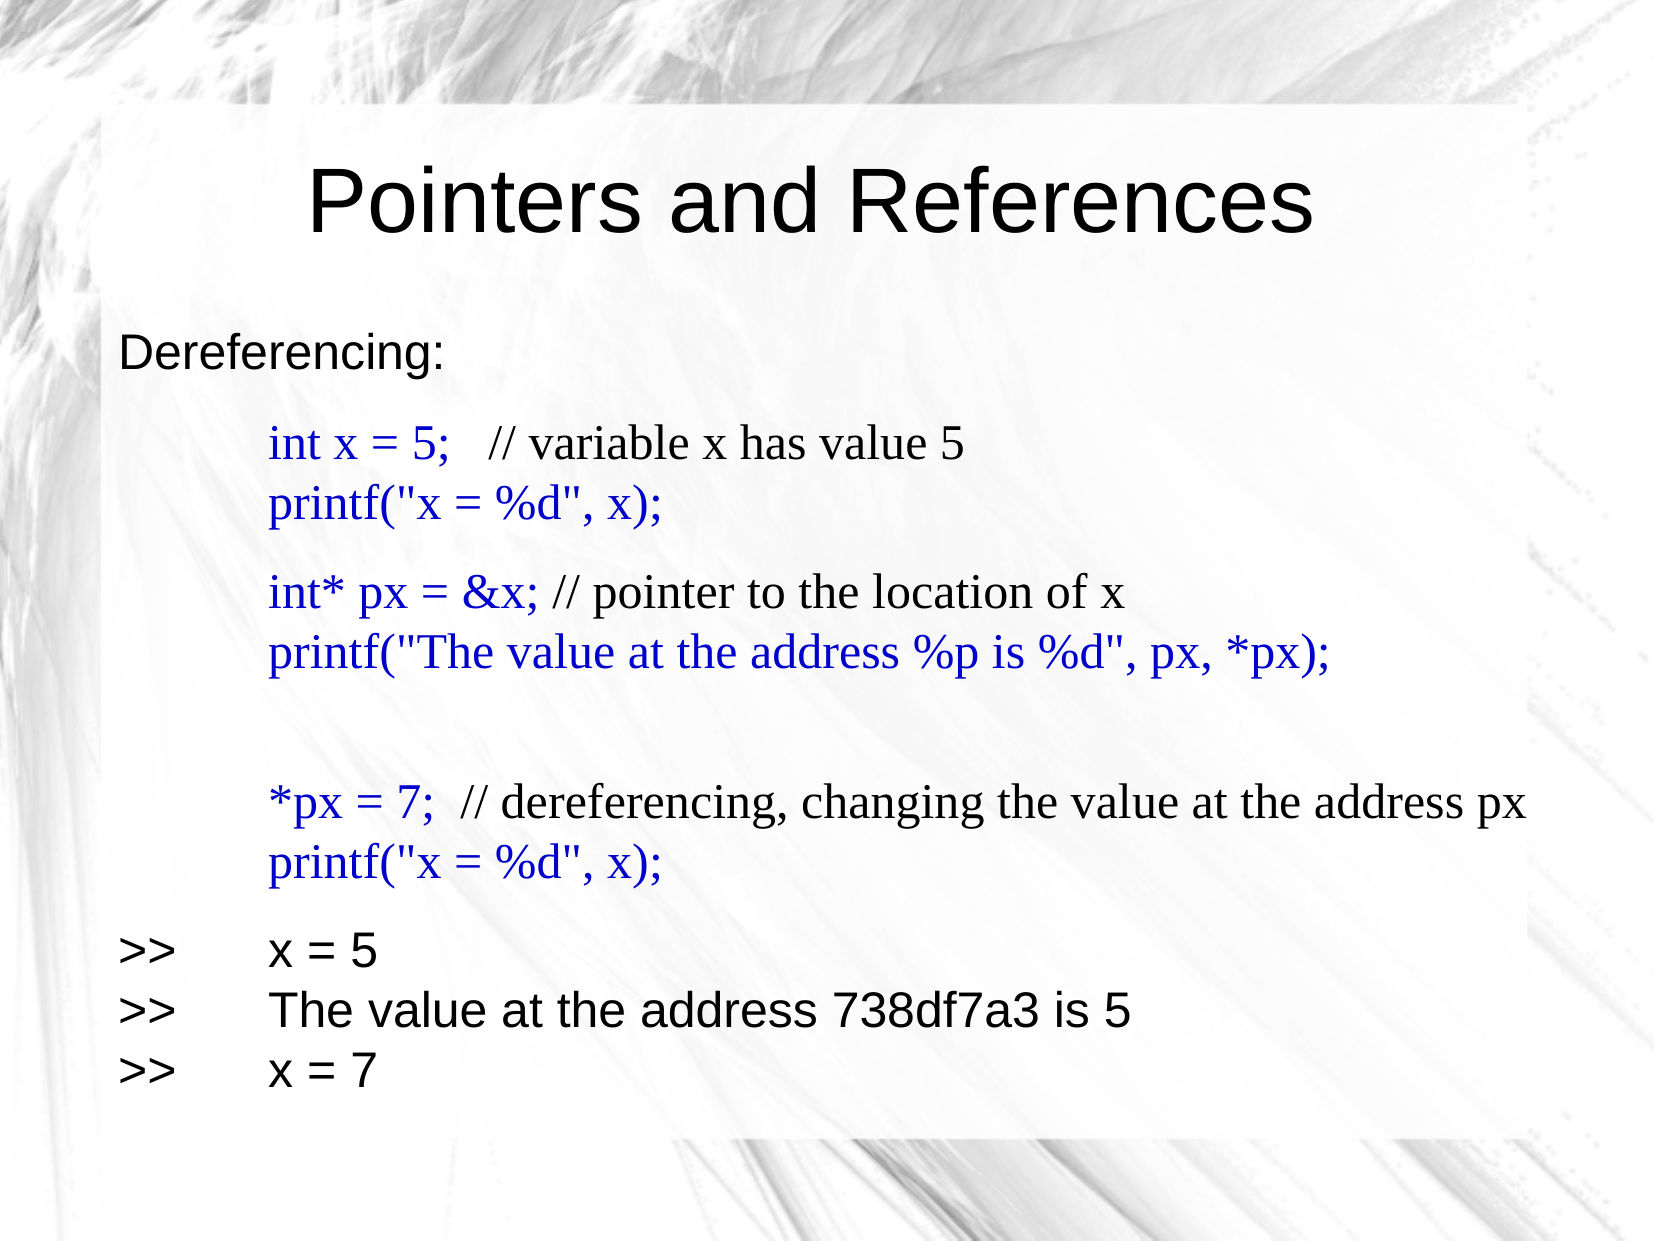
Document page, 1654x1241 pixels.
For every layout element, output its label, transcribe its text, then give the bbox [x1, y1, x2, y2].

list Dereferencing: int x = 5; // variable x has value 5 printf("x = %d", x); int* px = &x; // pointer to the location of x printf("The value at the address %p is %d", px, *px); *px = 7; // dereferencing, changing the value at the address px printf("x = %d", x); >> x = 5 >> The value at the address 738df7a3 is 5 >> x = 7 [118, 319, 1571, 1109]
title Pointers and References [118, 112, 1506, 281]
picture [0, 0, 1654, 1241]
